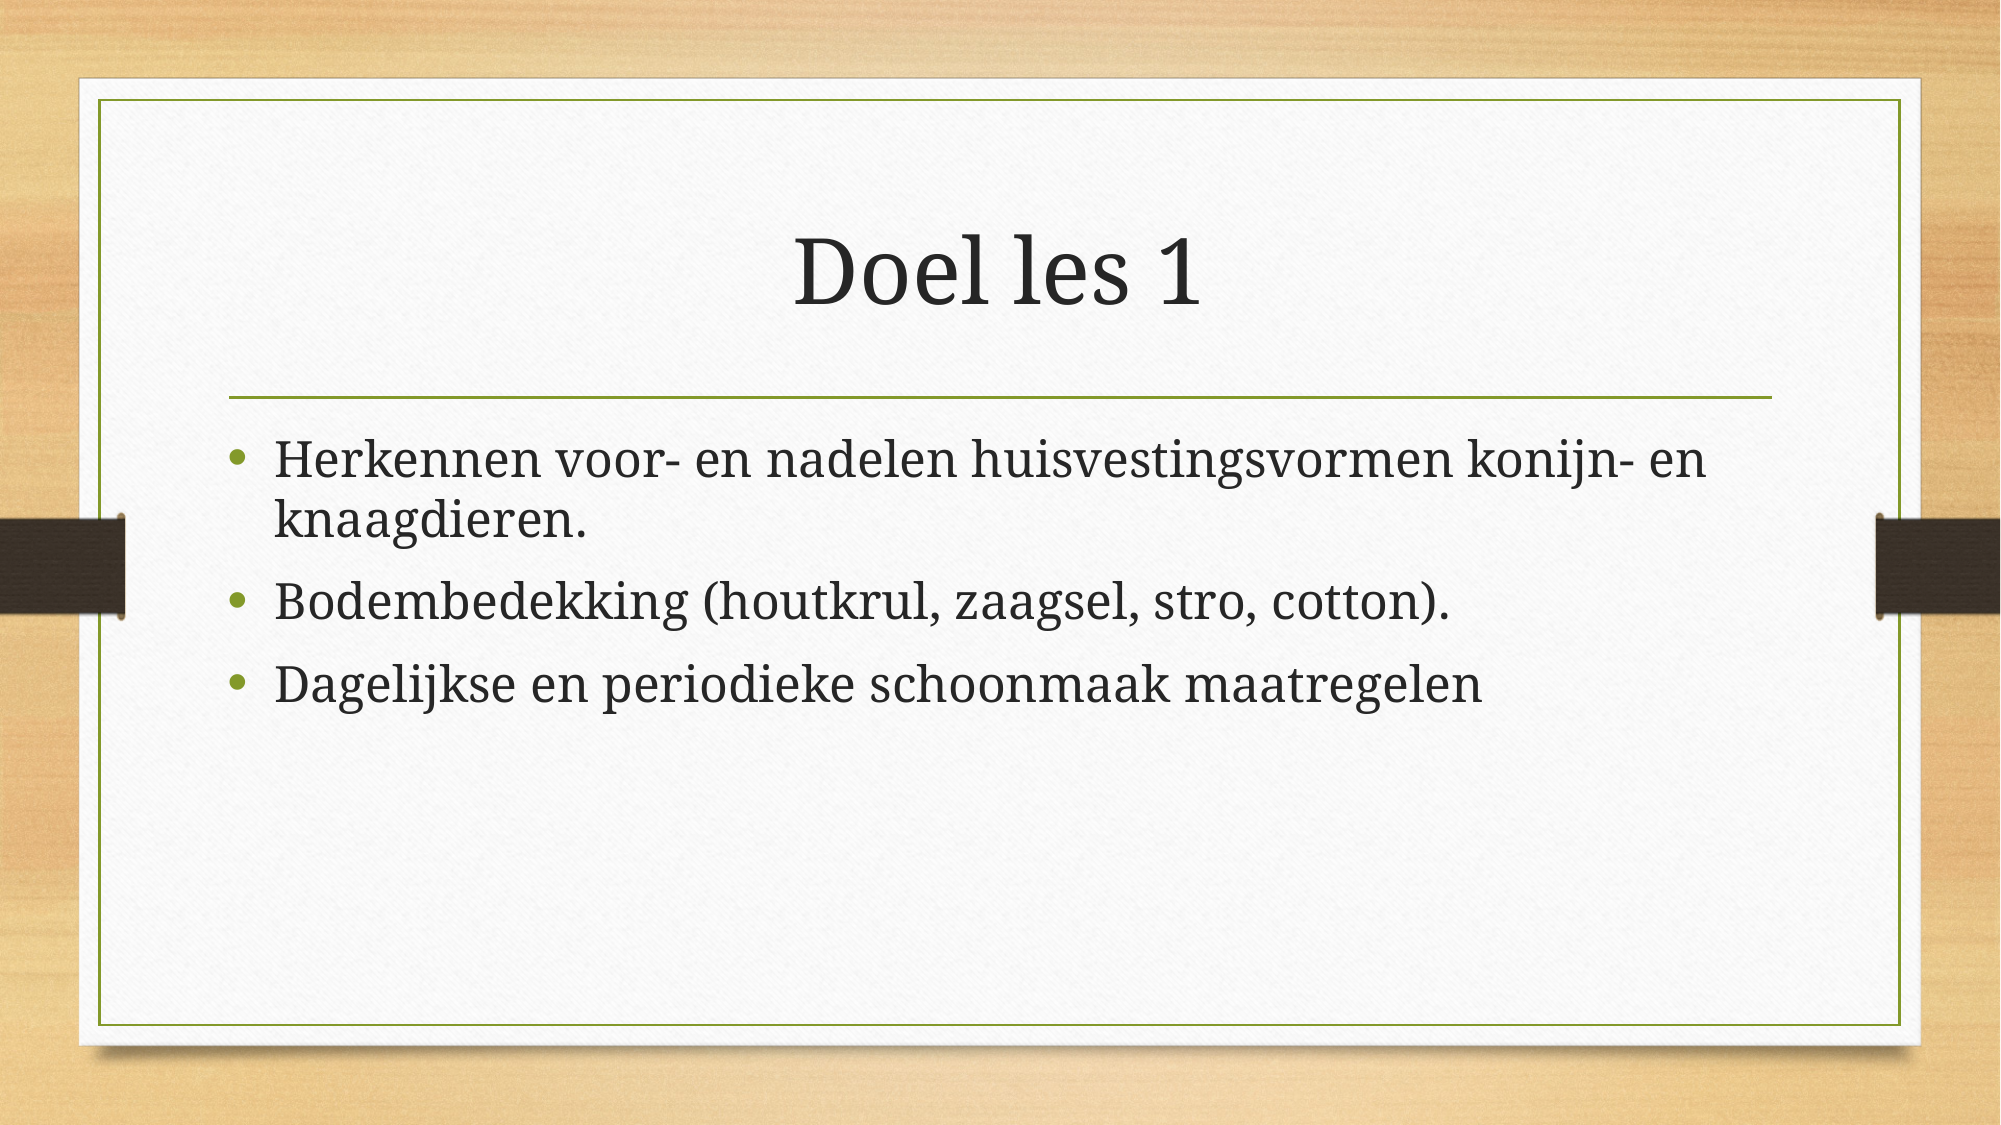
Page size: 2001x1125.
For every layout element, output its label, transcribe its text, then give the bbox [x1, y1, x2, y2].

title Doel les 1 [212, 161, 1788, 375]
picture [0, 0, 2001, 1125]
list Herkennen voor- en nadelen huisvestingsvormen konijn- en knaagdieren. Bodembedekking (houtkrul, zaagsel, stro, cotton). Dagelijkse en periodieke schoonmaak maatregelen [212, 419, 1788, 964]
